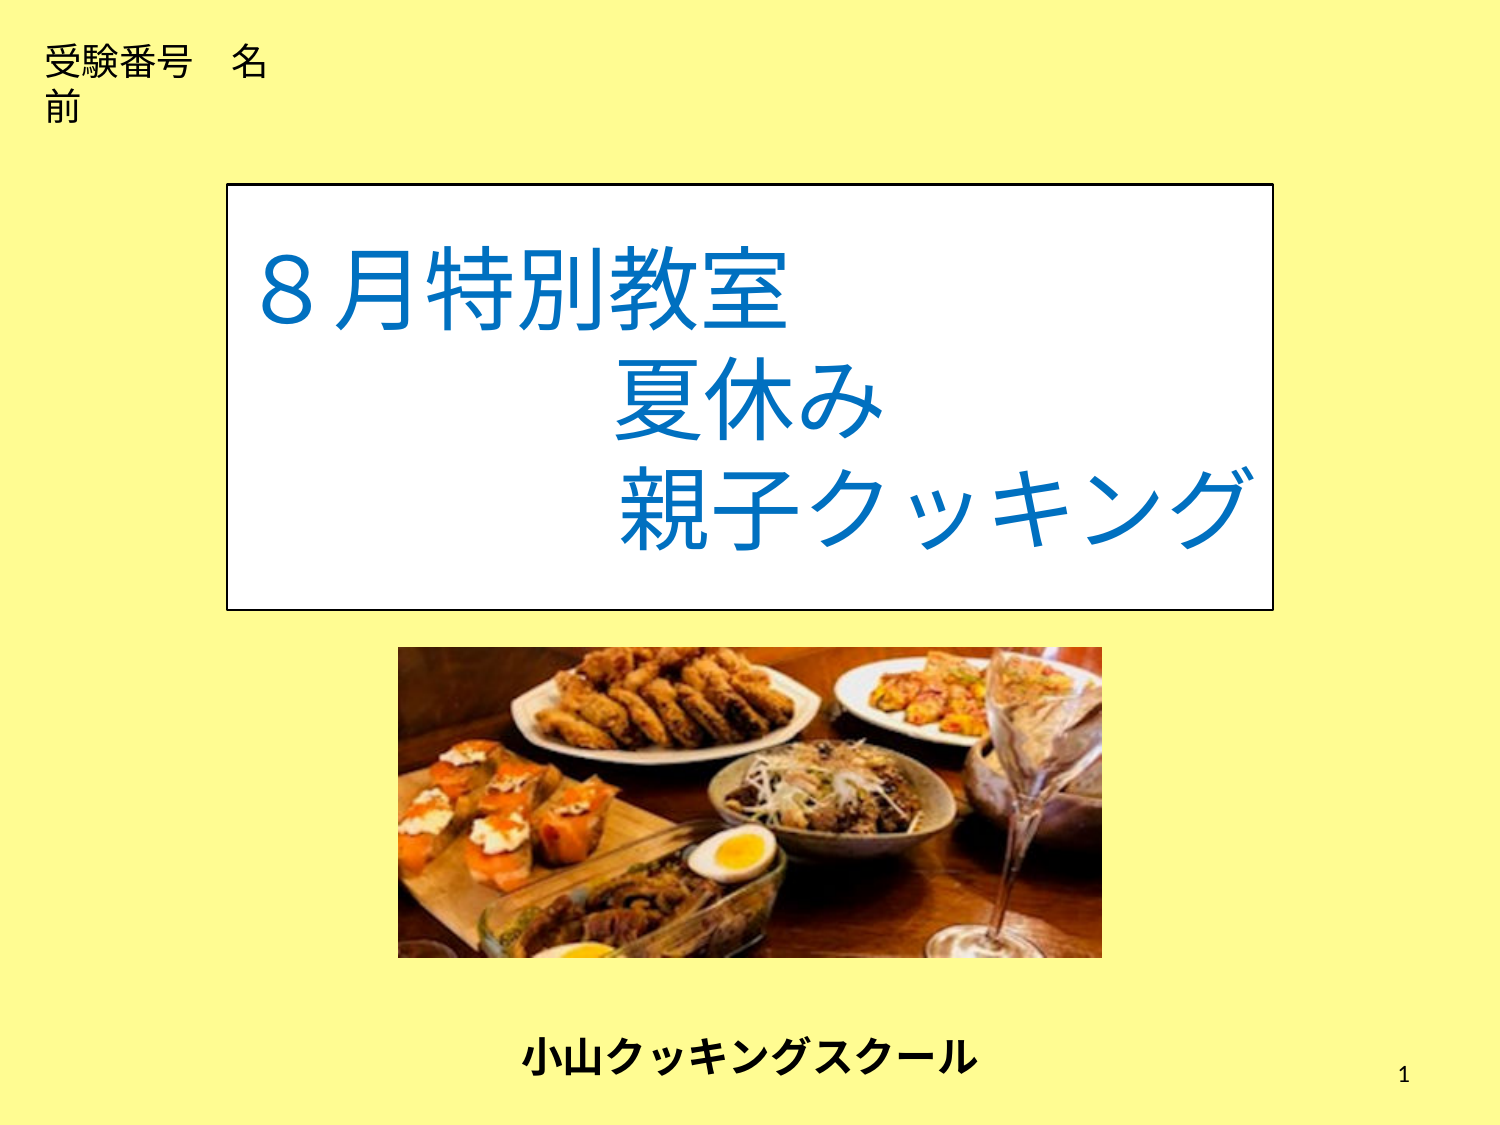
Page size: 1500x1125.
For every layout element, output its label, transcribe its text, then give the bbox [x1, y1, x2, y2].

picture [398, 646, 1102, 959]
text_box ８月特別教室 夏休み 親子クッキング [225, 182, 1275, 612]
text_box 受験番号 名前 [29, 30, 313, 136]
text_box 小山クッキングスクール [506, 1023, 994, 1088]
slide_number 1 [1074, 1042, 1425, 1103]
